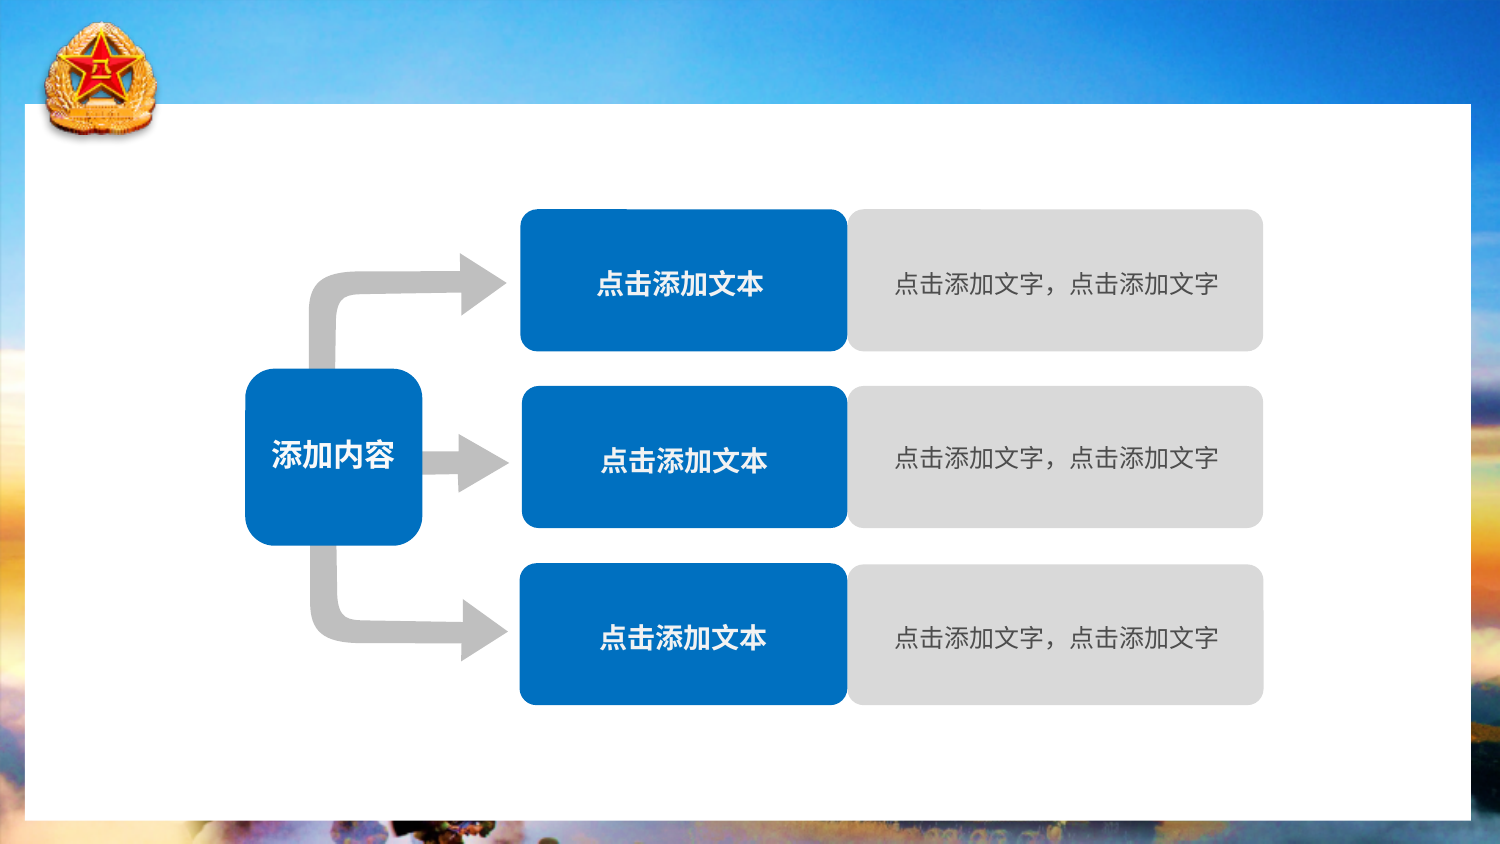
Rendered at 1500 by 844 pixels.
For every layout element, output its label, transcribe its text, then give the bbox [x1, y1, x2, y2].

text_box 点击添加文本 [520, 209, 848, 352]
picture [0, 0, 1500, 844]
text_box 添加内容 [245, 368, 423, 546]
text_box 点击添加文字，点击添加文字 [847, 564, 1264, 706]
text_box [308, 253, 507, 368]
text_box 点击添加文本 [521, 385, 848, 529]
text_box 点击添加文字，点击添加文字 [847, 209, 1264, 352]
text_box 点击添加文字，点击添加文字 [847, 385, 1264, 529]
text_box [310, 546, 508, 662]
text_box [423, 433, 510, 493]
text_box 点击添加文本 [519, 563, 848, 706]
